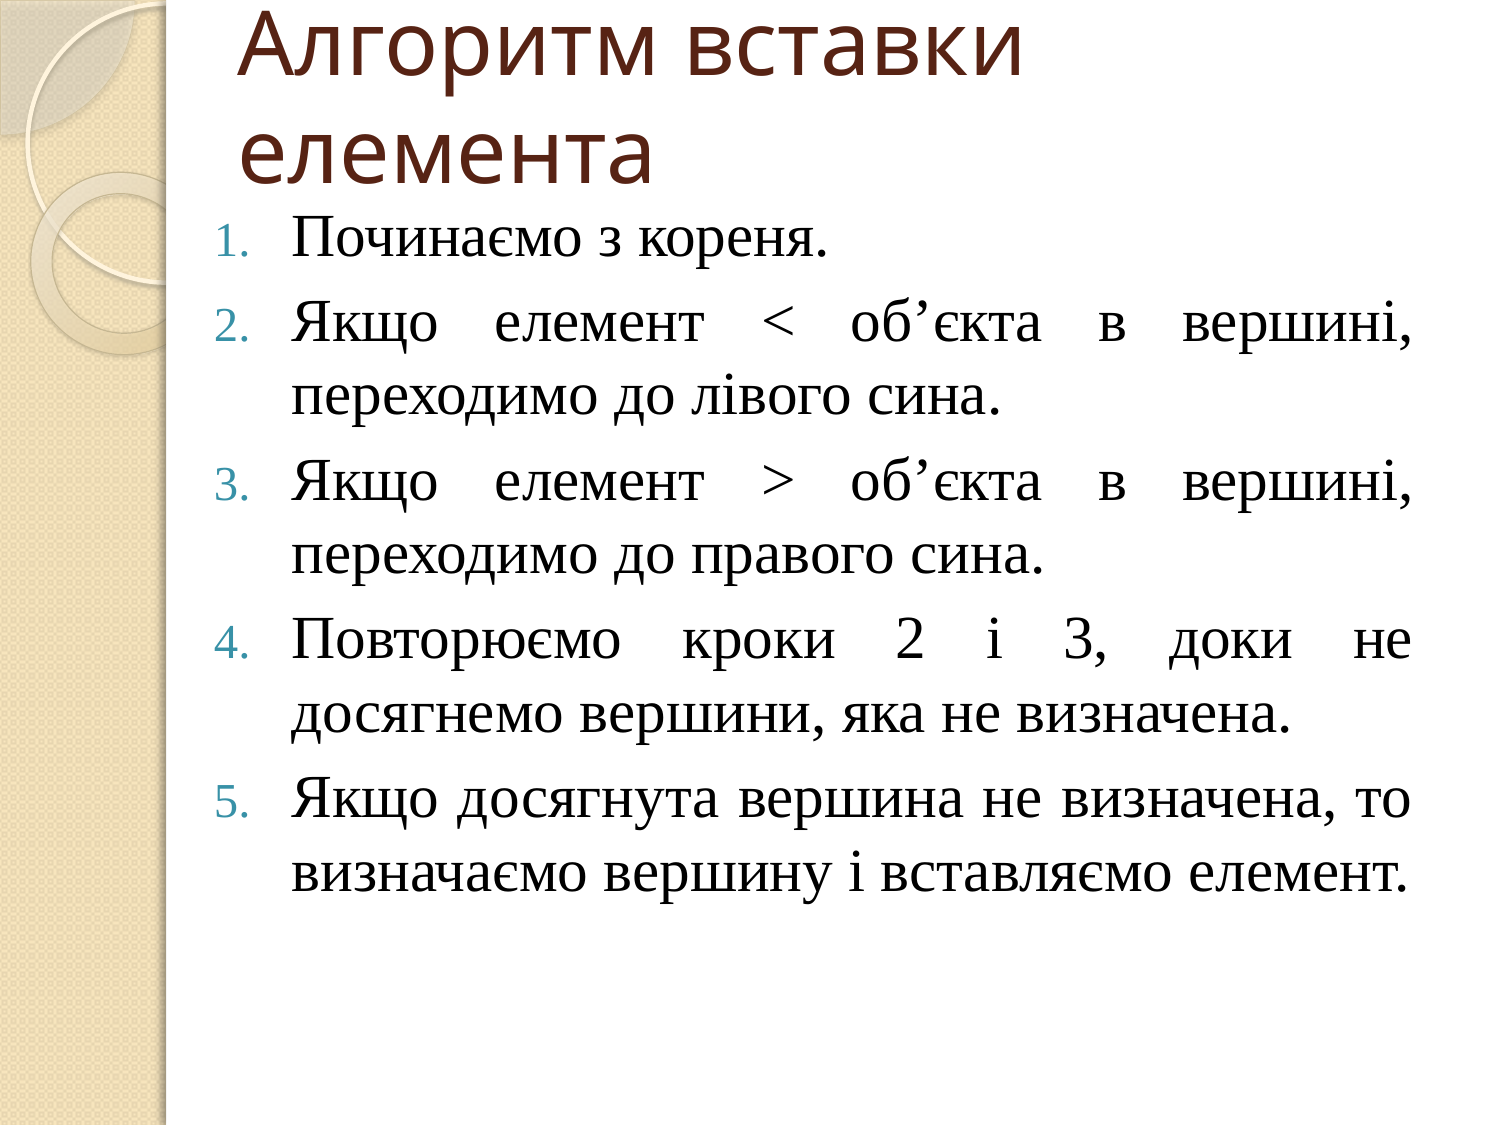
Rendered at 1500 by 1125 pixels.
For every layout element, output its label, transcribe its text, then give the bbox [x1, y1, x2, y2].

list Починаємо з кореня. Якщо елемент < об’єкта в вершині, переходимо до лівого сина. Якщо елемент > об’єкта в вершині, переходимо до правого сина. Повторюємо кроки 2 і 3, доки не досягнемо вершини, яка не визначена. Якщо досягнута вершина не визначена, то визначаємо вершину і вставляємо елемент. [199, 187, 1430, 975]
title Алгоритм вставки елемента [222, 0, 1453, 188]
